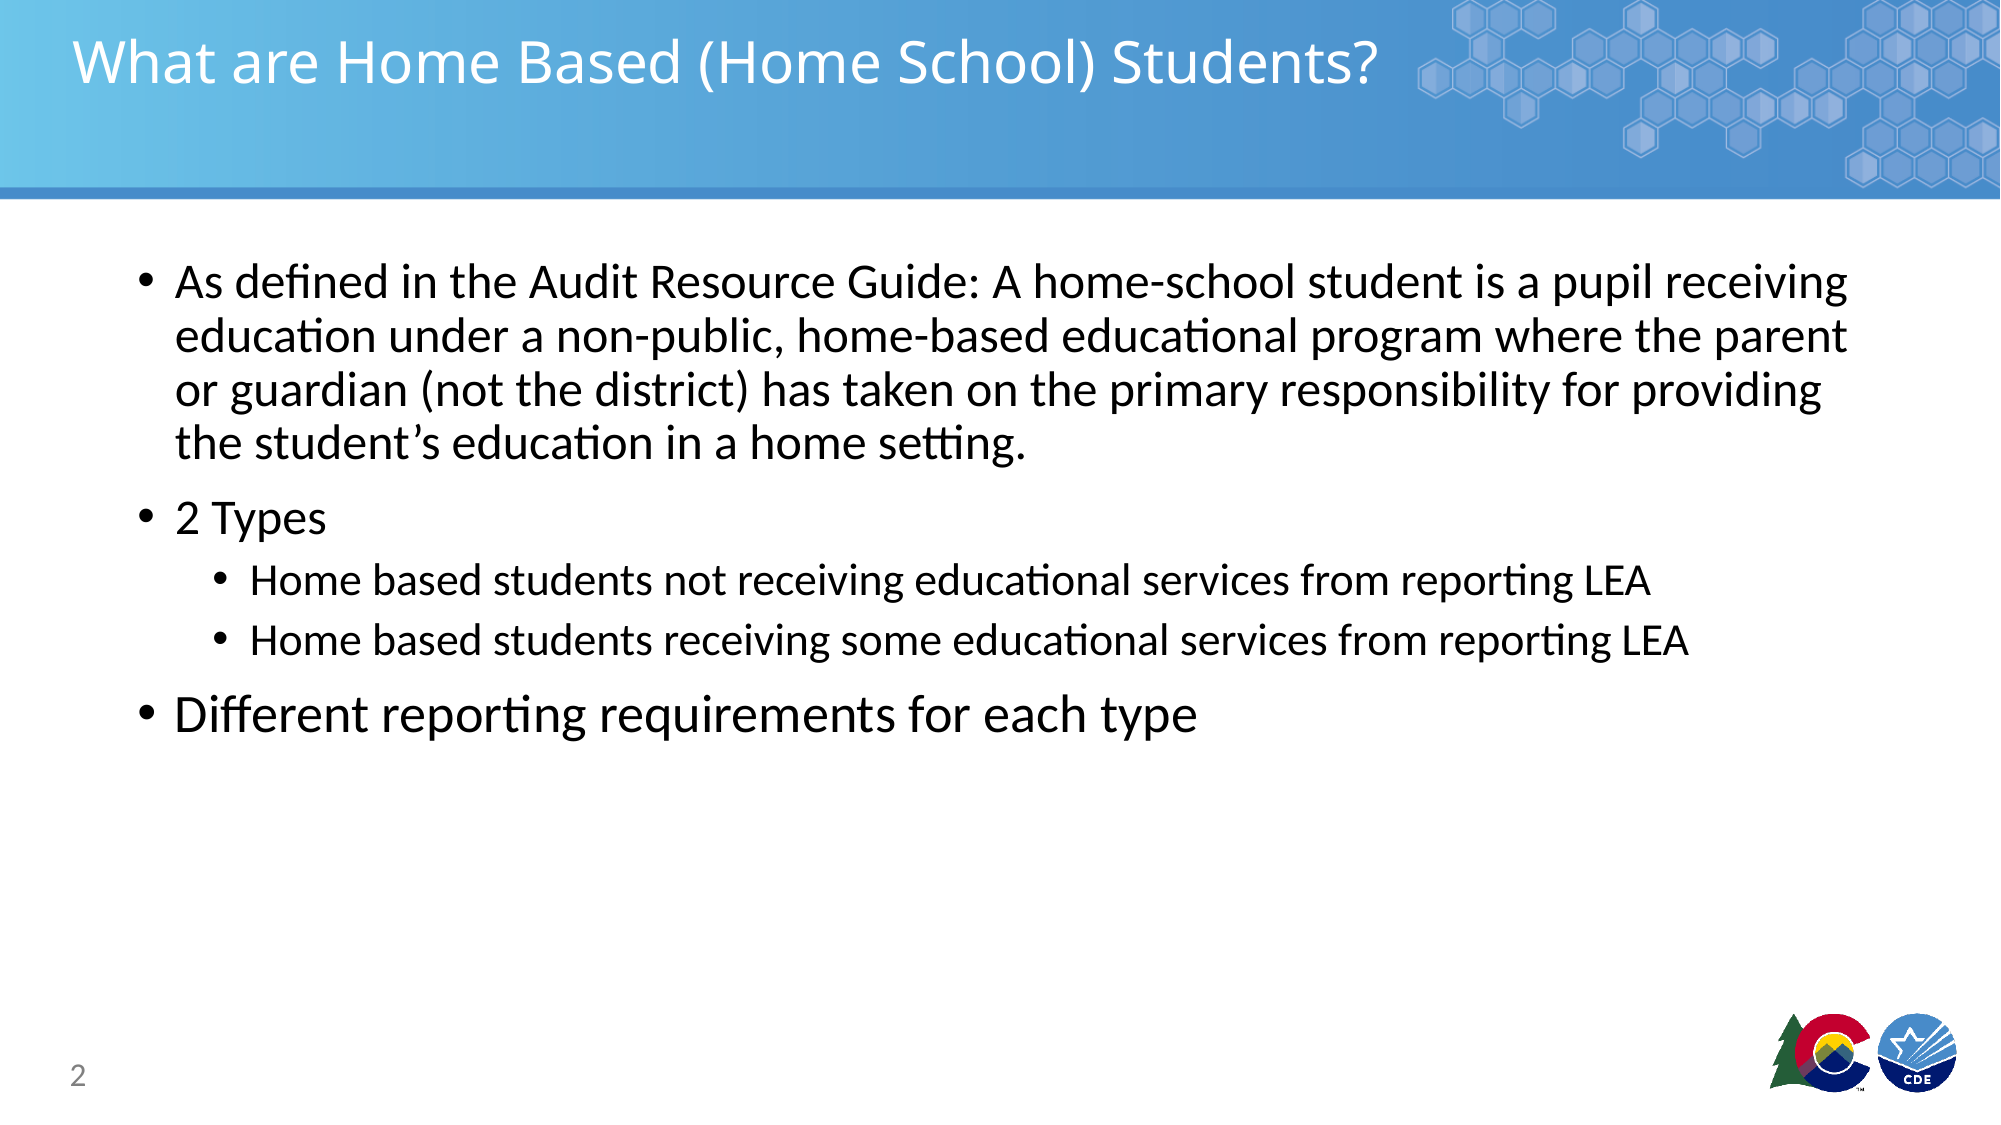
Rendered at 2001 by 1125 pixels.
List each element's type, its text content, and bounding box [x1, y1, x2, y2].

picture [0, 0, 2000, 200]
picture [1768, 1012, 1957, 1093]
slide_number 2 [54, 1042, 505, 1103]
list As defined in the Audit Resource Guide: A home-school student is a pupil receiving education under a non-public, home-based educational program where the parent or guardian (not the district) has taken on the primary responsibility for providing the student’s education in a home setting. 2 Types Home based students not receiving educational services from reporting LEA Home based students receiving some educational services from reporting LEA Different reporting requirements for each type [137, 254, 1863, 969]
title What are Home Based (Home School) Students? [72, 33, 1396, 182]
